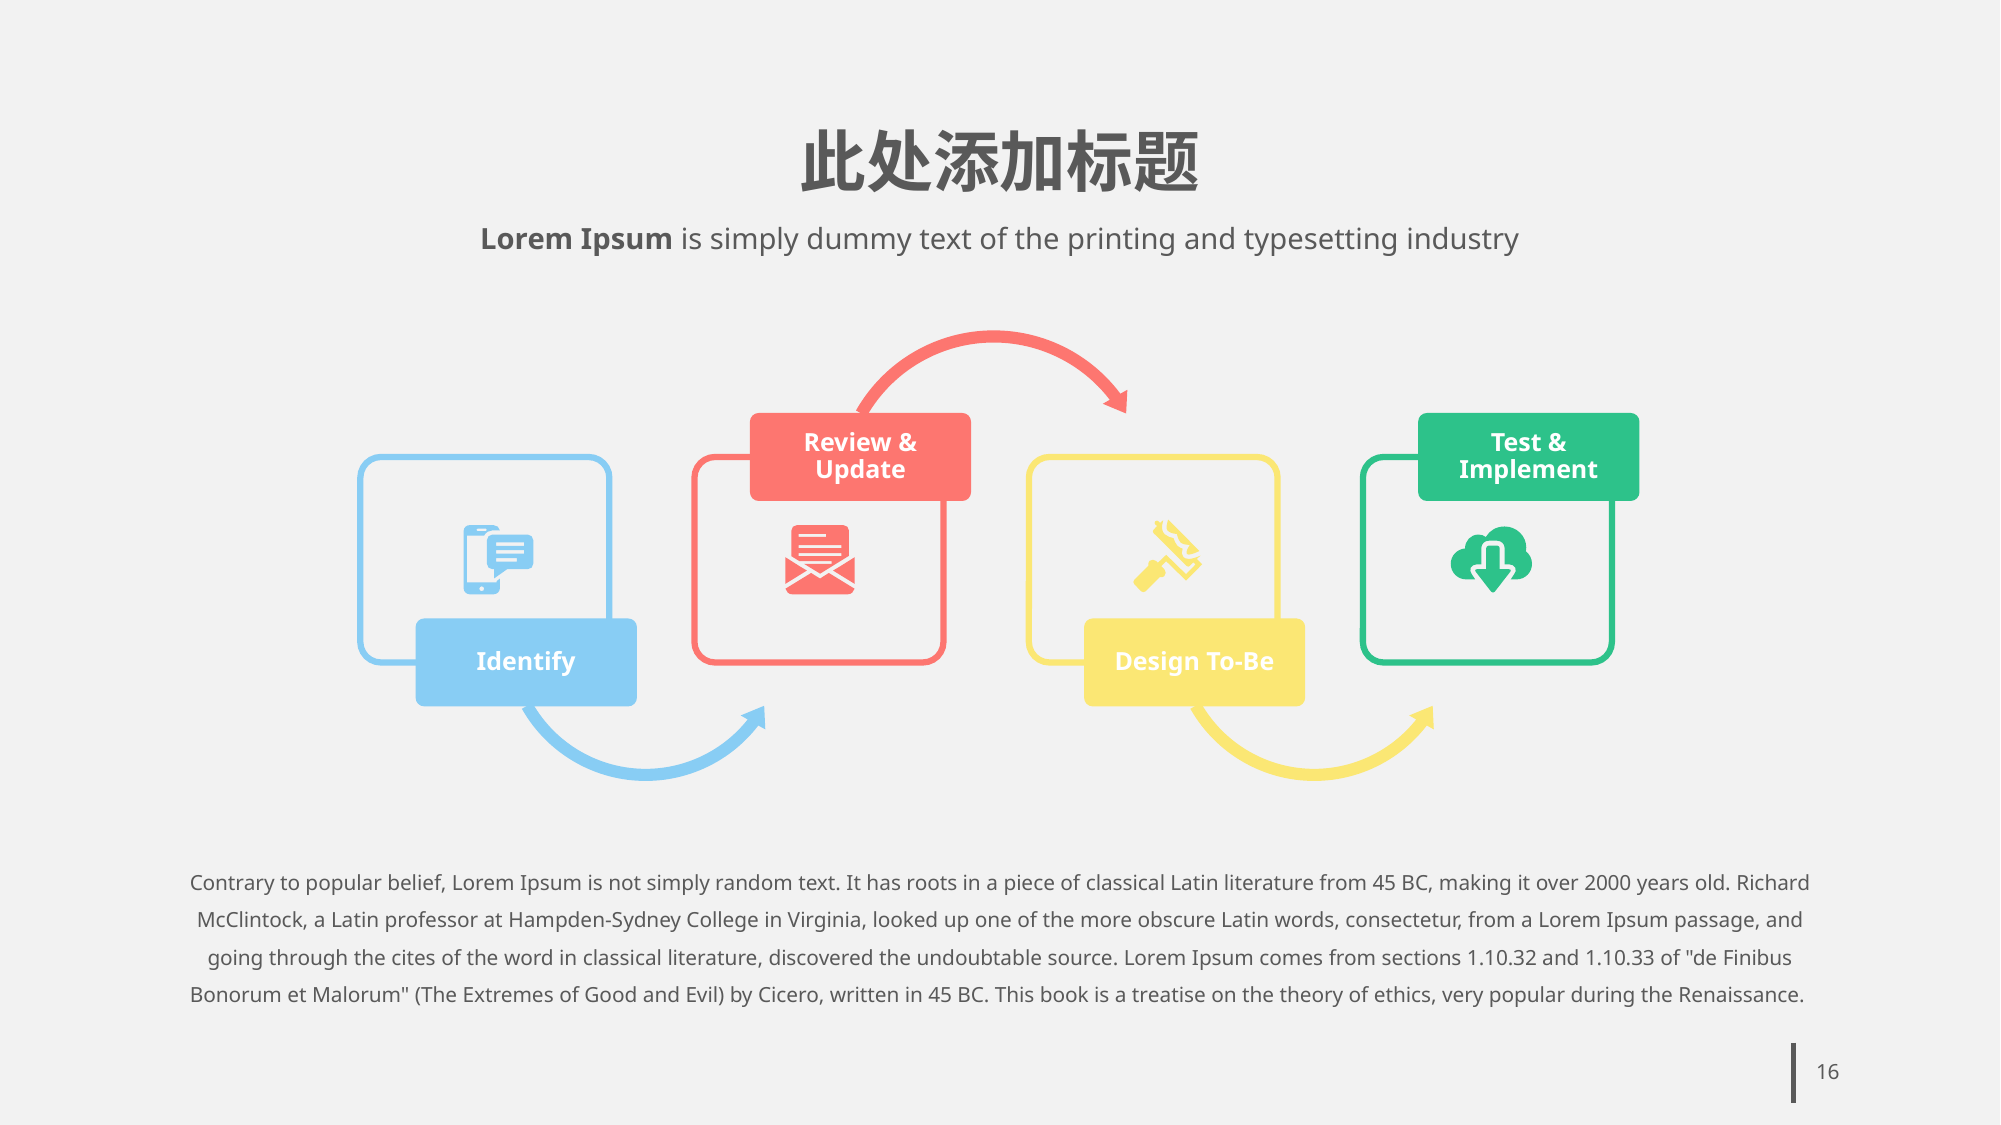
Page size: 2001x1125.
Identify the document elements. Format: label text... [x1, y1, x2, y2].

text_box 16 [1796, 1042, 1863, 1103]
title 此处添加标题 [137, 59, 1863, 216]
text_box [275, 322, 1776, 789]
list Lorem Ipsum is simply dummy text of the printing and typesetting industry [137, 216, 1863, 271]
text_box Contrary to popular belief, Lorem Ipsum is not simply random text. It has roots in a piece of classical Latin literature from 45 BC, making it over 2000 years old. Richard McClintock, a Latin professor at Hampden-Sydney College in Virginia, looked up one of the more obscure Latin words, consectetur, from a Lorem Ipsum passage, and going through the cites of the word in classical literature, discovered the undoubtable source. Lorem Ipsum comes from sections 1.10.32 and 1.10.33 of "de Finibus Bonorum et Malorum" (The Extremes of Good and Evil) by Cicero, written in 45 BC. This book is a treatise on the theory of ethics, very popular during the Renaissance. [154, 849, 1846, 1014]
